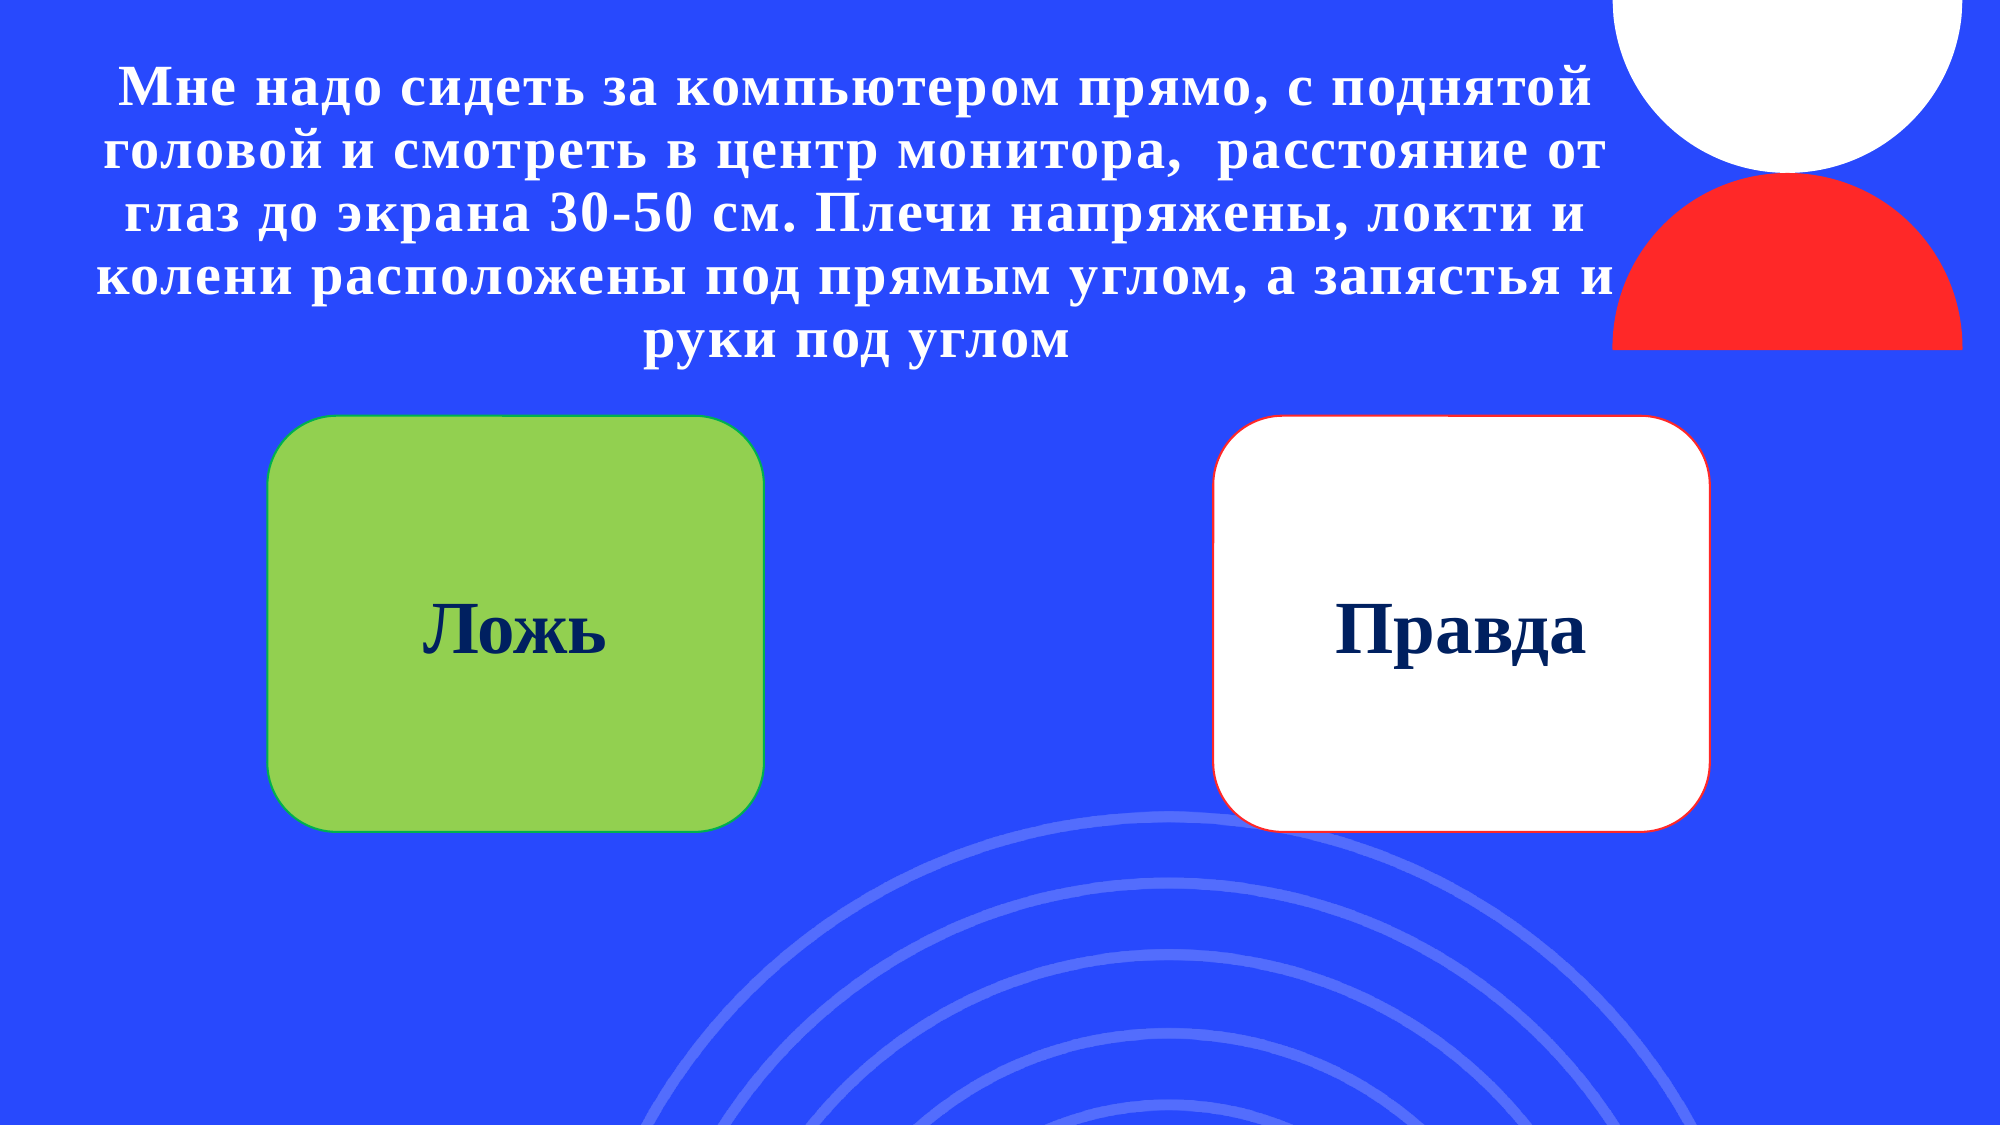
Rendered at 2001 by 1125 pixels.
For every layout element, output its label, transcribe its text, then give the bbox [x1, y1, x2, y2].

text_box Ложь [266, 414, 765, 833]
picture [567, 811, 1770, 1125]
text_box Правда [1212, 414, 1711, 833]
title Мне надо сидеть за компьютером прямо, с поднятой головой и смотреть в центр монитора, расстояние от глаз до экрана 30-50 см. Плечи напряжены, локти и колени расположены под прямым углом, а запястья и руки под углом [39, 55, 1675, 375]
